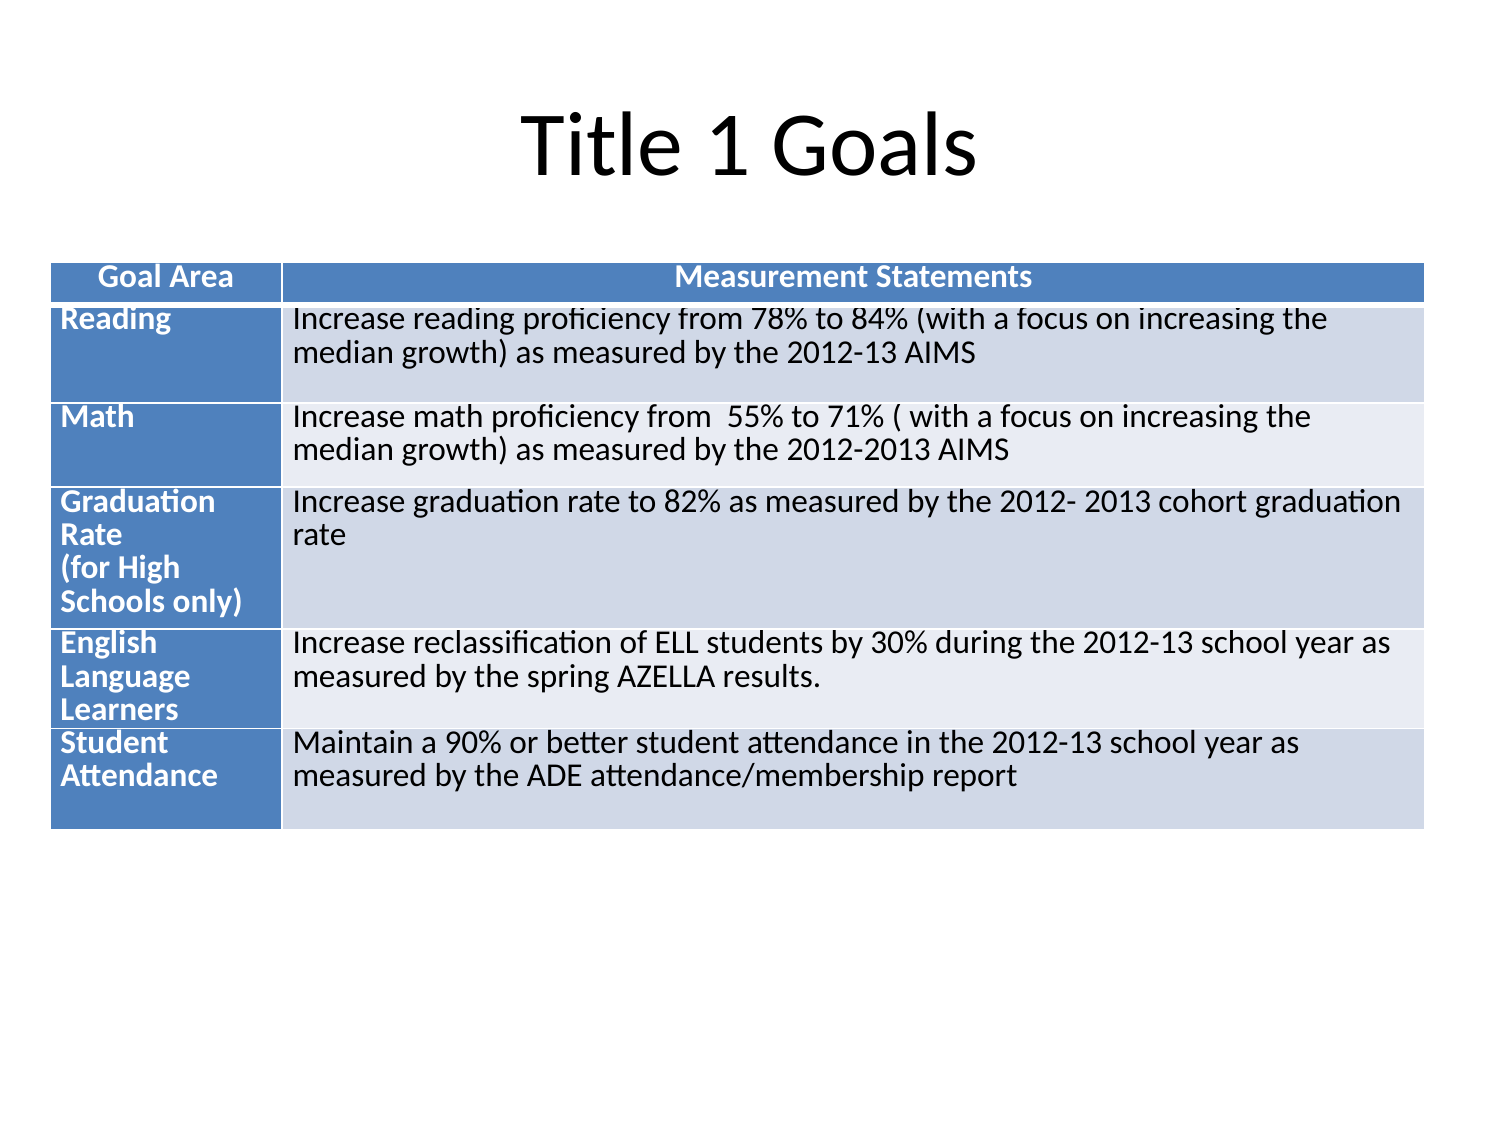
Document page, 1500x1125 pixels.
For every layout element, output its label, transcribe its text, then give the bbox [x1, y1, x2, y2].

table_cell Math [51, 404, 281, 486]
table_cell Student Attendance [51, 729, 281, 829]
table_header Measurement Statements [283, 263, 1424, 302]
table_cell Increase math proficiency from 55% to 71% ( with a focus on increasing the median growth) as measured by the 2012-2013 AIMS [283, 404, 1424, 486]
table_cell Maintain a 90% or better student attendance in the 2012-13 school year as measured by the ADE attendance/membership report [283, 729, 1424, 829]
table_cell Reading [51, 308, 281, 402]
title Title 1 Goals [75, 45, 1425, 233]
table_cell Graduation Rate (for High Schools only) [51, 488, 281, 628]
table_header Goal Area [51, 263, 281, 302]
table_cell Increase reading proficiency from 78% to 84% (with a focus on increasing the median growth) as measured by the 2012-13 AIMS [283, 308, 1424, 402]
table_cell Increase graduation rate to 82% as measured by the 2012- 2013 cohort graduation rate [283, 488, 1424, 628]
table_cell English Language Learners [51, 630, 281, 728]
table_cell Increase reclassification of ELL students by 30% during the 2012-13 school year as measured by the spring AZELLA results. [283, 630, 1424, 728]
